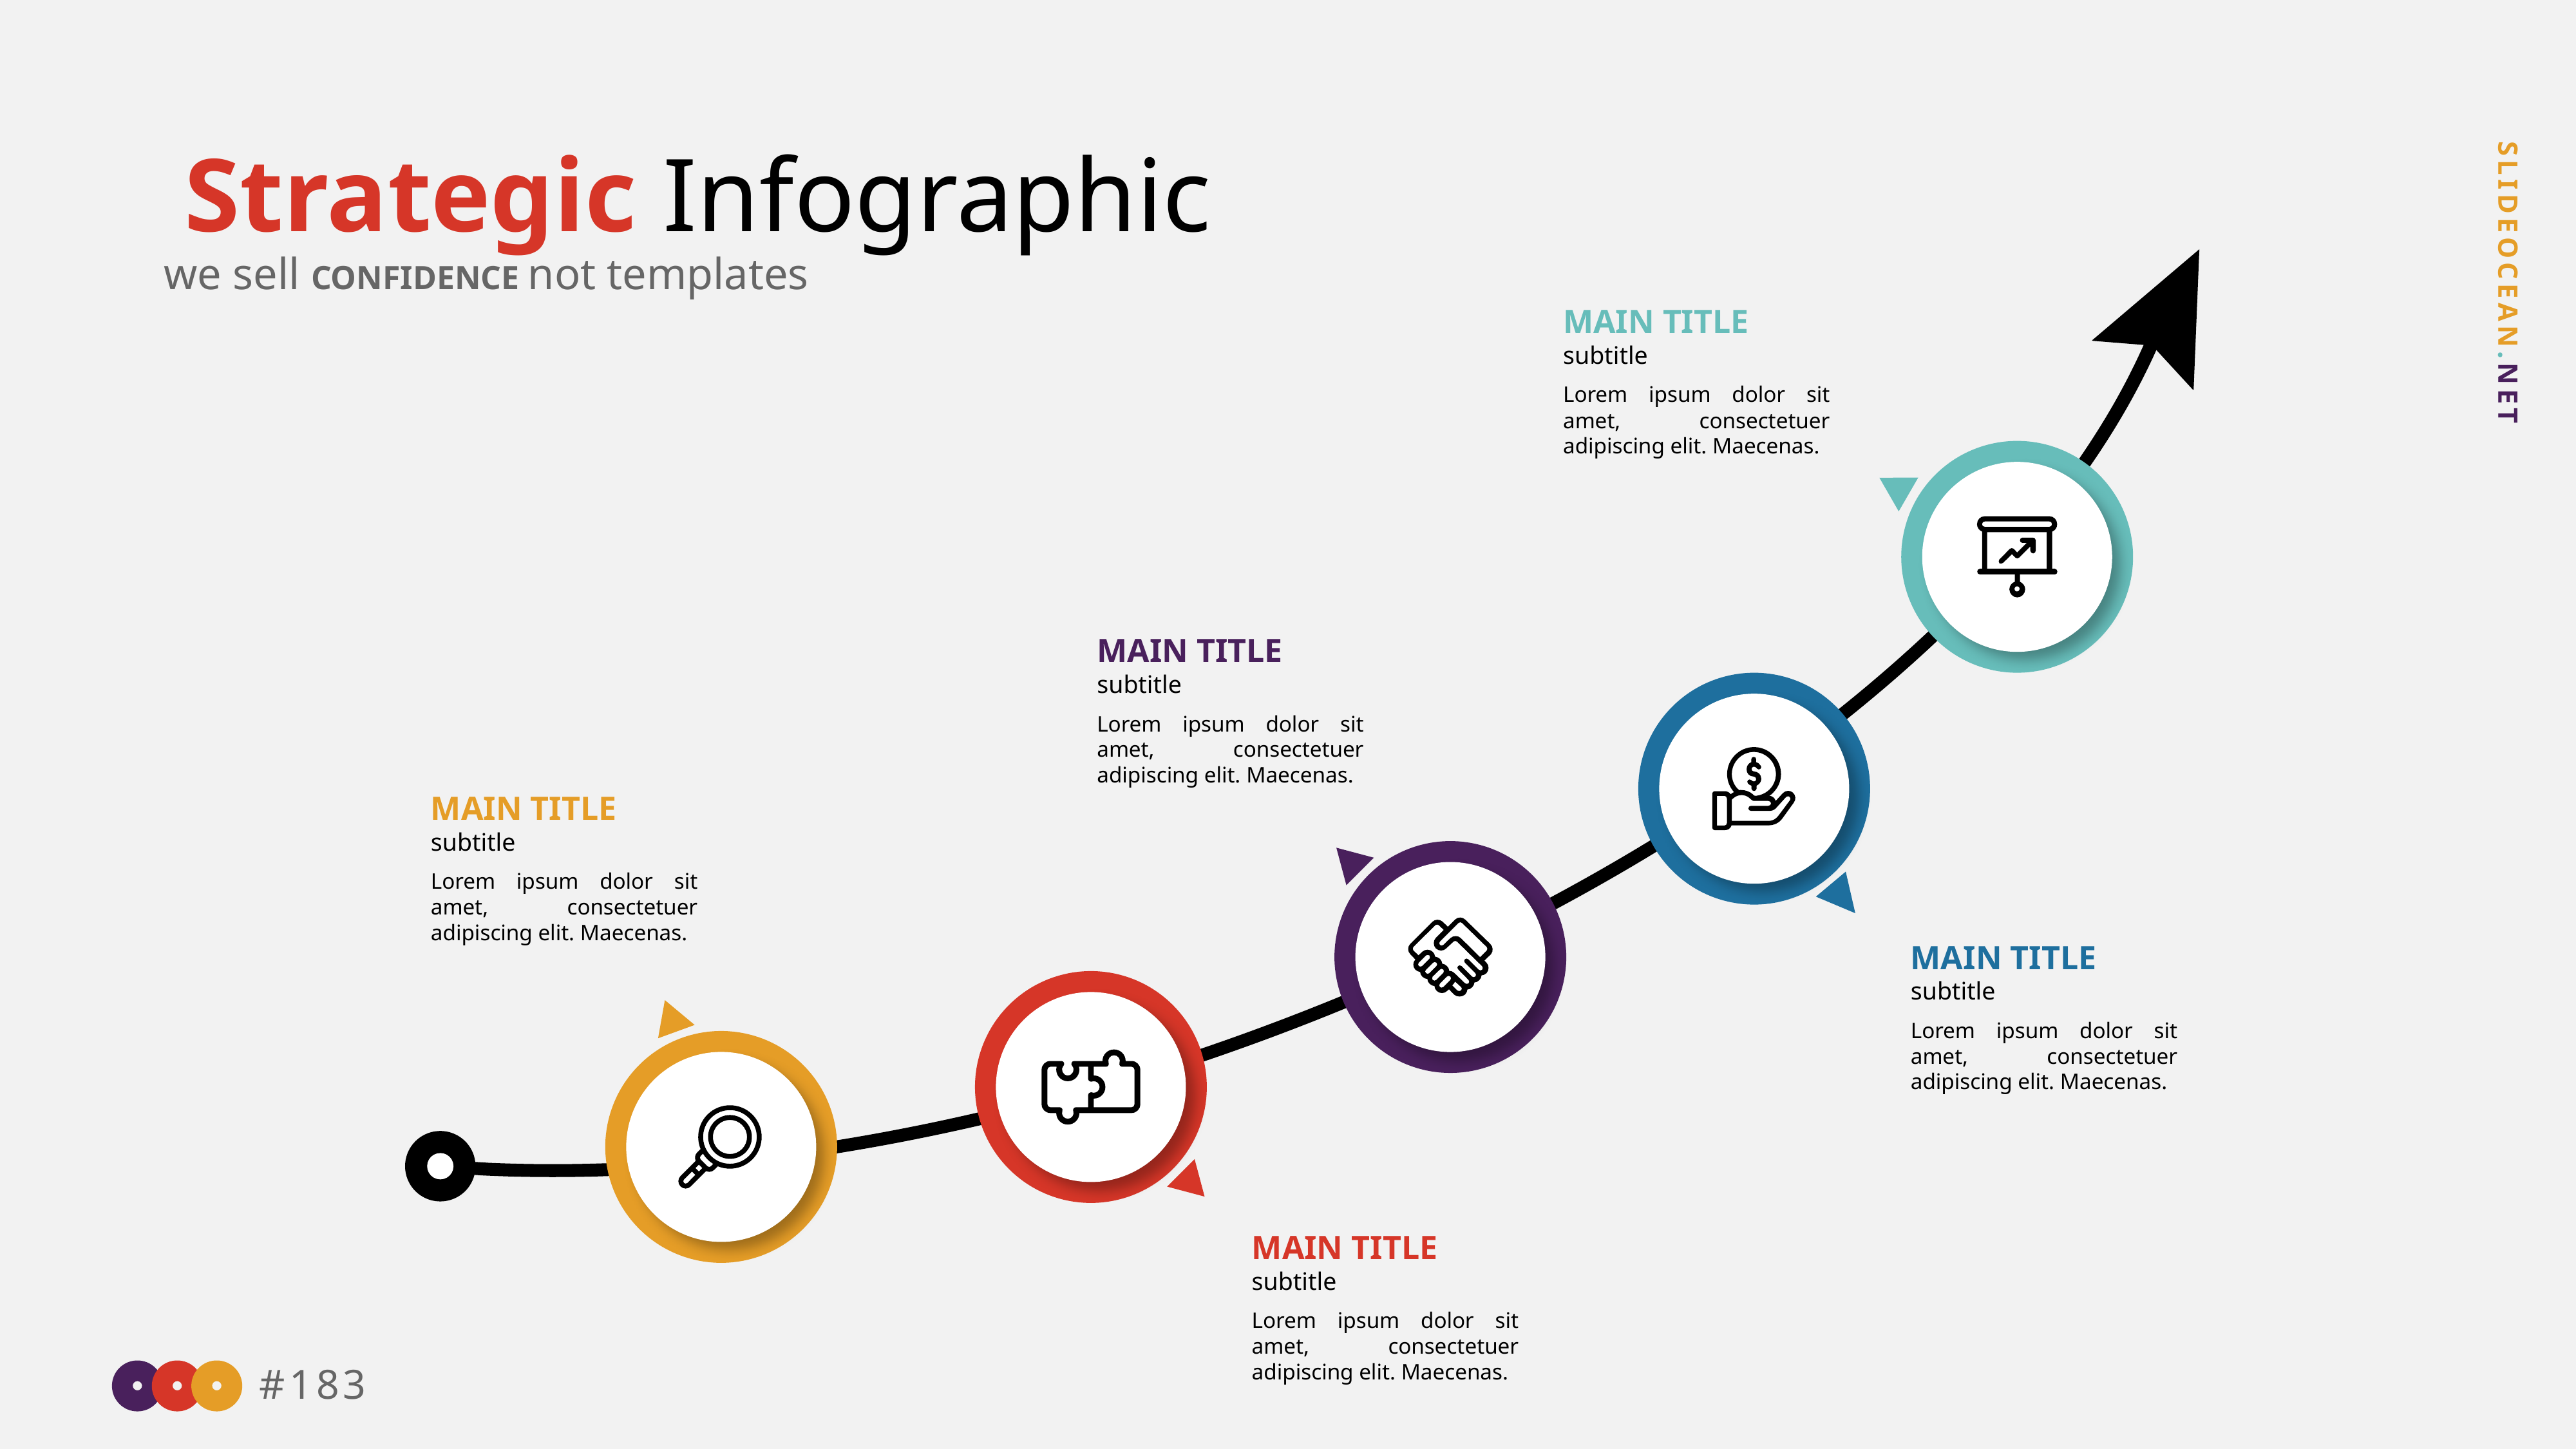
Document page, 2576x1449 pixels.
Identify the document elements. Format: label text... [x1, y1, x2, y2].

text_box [677, 1104, 765, 1189]
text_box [1900, 931, 2188, 1101]
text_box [421, 782, 708, 951]
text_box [1877, 440, 2134, 674]
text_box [974, 971, 1213, 1204]
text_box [1087, 625, 1374, 794]
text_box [1976, 516, 2058, 598]
text_box Strategic Infographic [175, 126, 1221, 247]
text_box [1328, 840, 1567, 1074]
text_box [390, 242, 2277, 1202]
text_box we sell CONFIDENCE not templates [164, 247, 390, 299]
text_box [1638, 672, 1871, 918]
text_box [1553, 296, 1841, 465]
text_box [605, 998, 838, 1264]
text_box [1242, 1221, 1529, 1390]
text_box #183 [259, 1359, 1065, 1408]
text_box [1712, 746, 1797, 831]
